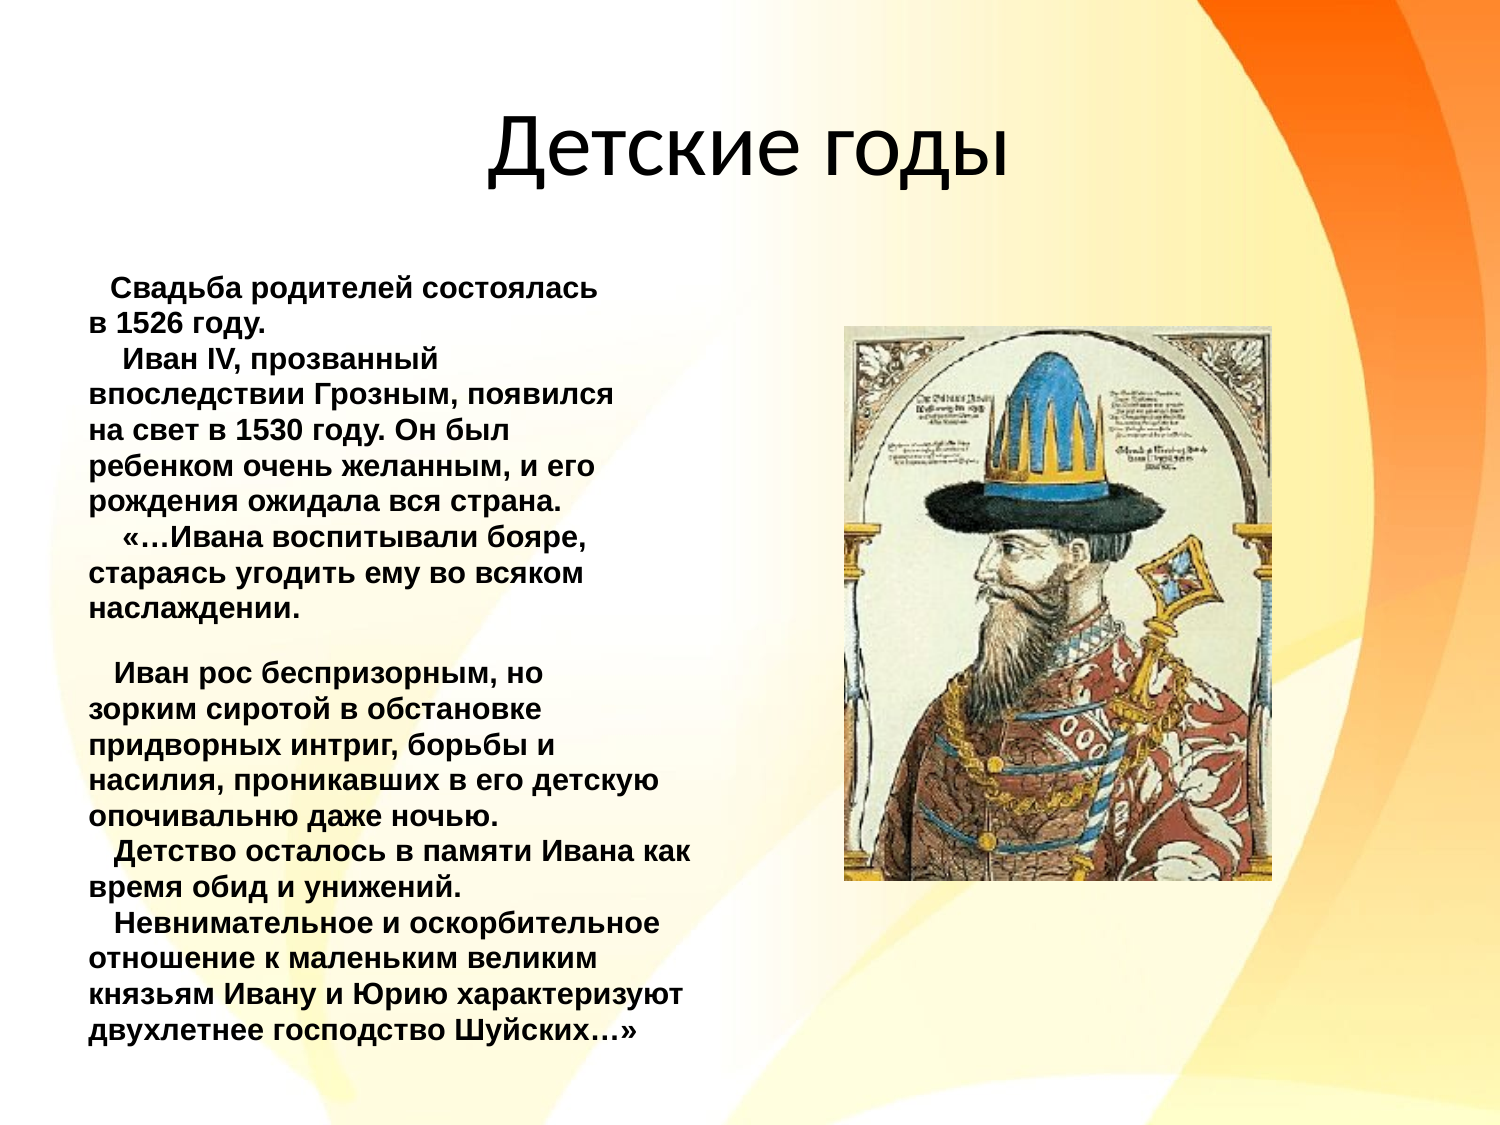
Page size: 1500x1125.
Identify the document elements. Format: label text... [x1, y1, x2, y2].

title Детские годы [75, 45, 1425, 233]
picture [0, 0, 1500, 1125]
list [844, 325, 1272, 881]
list Свадьба родителей состоялась в 1526 году. Иван IV, прозванный впоследствии Грозным, появился на свет в 1530 году. Он был ребенком очень желанным, и его рождения ожидала вся страна. «…Ивана воспитывали бояре, стараясь угодить ему во всяком наслаждении. Иван рос беспризорным, но зорким сиротой в обстановке придворных интриг, борьбы и насилия, проникавших в его детскую опочивальню даже ночью. Детство осталось в памяти Ивана как время обид и унижений. Невнимательное и оскорбительное отношение к маленьким великим князьям Ивану и Юрию характеризуют двухлетнее господство Шуйских…» [64, 267, 809, 1064]
